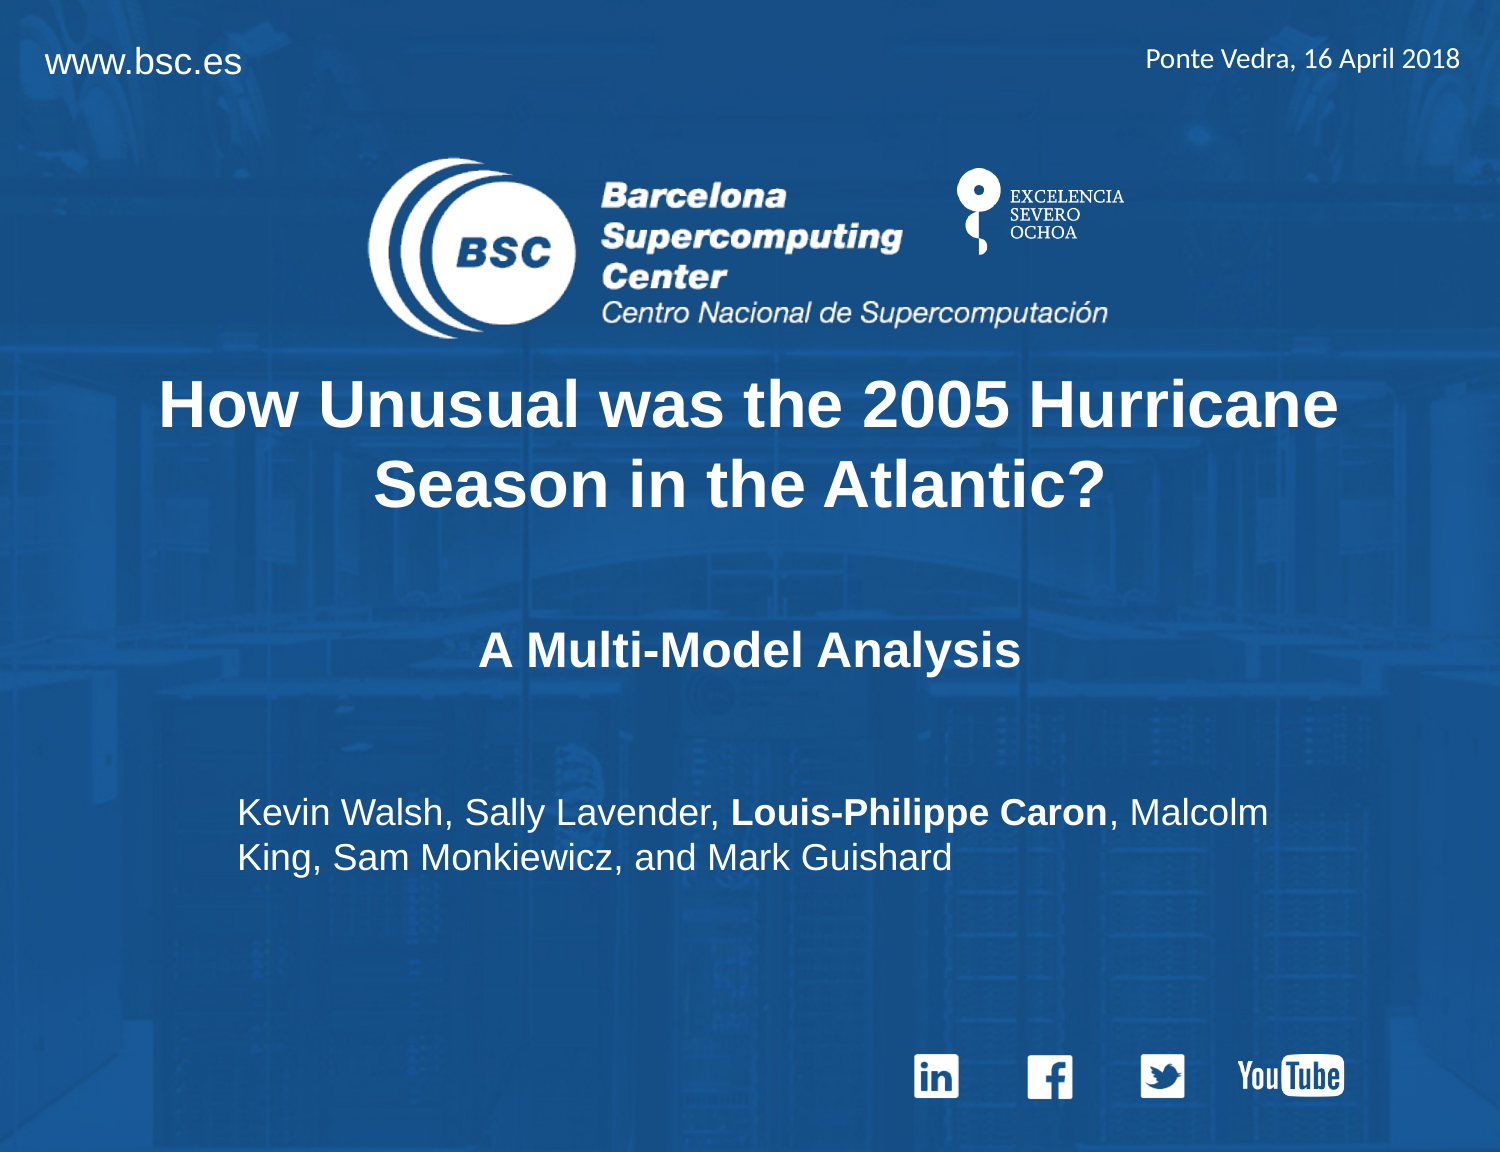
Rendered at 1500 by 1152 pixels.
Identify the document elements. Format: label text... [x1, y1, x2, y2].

picture [0, 0, 1500, 1152]
text_box Ponte Vedra, 16 April 2018 [1074, 32, 1476, 101]
text_box How Unusual was the 2005 Hurricane Season in the Atlantic? [112, 357, 1388, 605]
text_box Kevin Walsh, Sally Lavender, Louis-Philippe Caron, Malcolm King, Sam Monkiewicz, and Mark Guishard [221, 780, 1285, 863]
text_box A Multi-Model Analysis [224, 609, 1275, 719]
